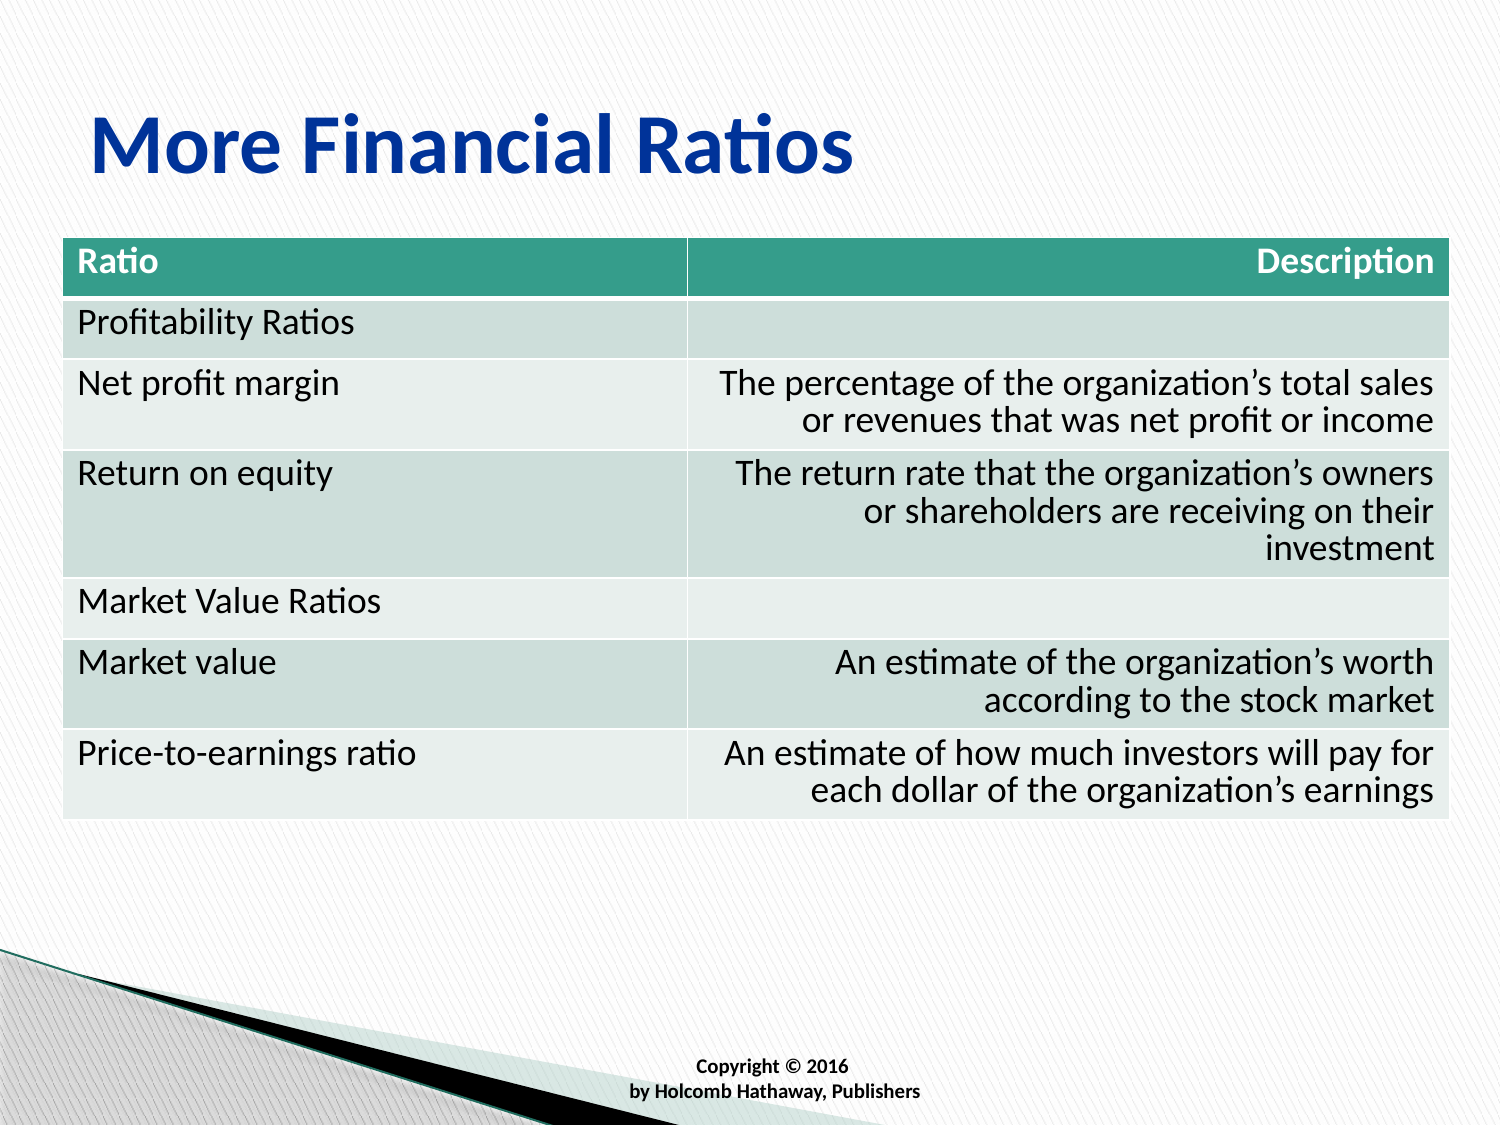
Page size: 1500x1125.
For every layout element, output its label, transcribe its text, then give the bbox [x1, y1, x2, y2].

footer Copyright © 2016 by Holcomb Hathaway, Publishers [582, 1050, 968, 1110]
table_cell An estimate of the organization’s worth according to the stock market [688, 640, 1449, 728]
table_cell Profitability Ratios [63, 301, 687, 358]
title More Financial Ratios [75, 45, 1425, 233]
table_cell The return rate that the organization’s owners or shareholders are receiving on their investment [688, 451, 1449, 577]
table_cell [688, 301, 1449, 358]
table_cell Market Value Ratios [63, 579, 687, 638]
table_cell An estimate of how much investors will pay for each dollar of the organization’s earnings [688, 730, 1449, 819]
table_cell The percentage of the organization’s total sales or revenues that was net profit or income [688, 360, 1449, 449]
table_cell Price-to-earnings ratio [63, 730, 687, 819]
table_header Description [688, 238, 1449, 296]
table_cell [688, 579, 1449, 638]
table_cell Market value [63, 640, 687, 728]
table_cell Return on equity [63, 451, 687, 577]
table_cell Net profit margin [63, 360, 687, 449]
table_header Ratio [63, 238, 687, 296]
